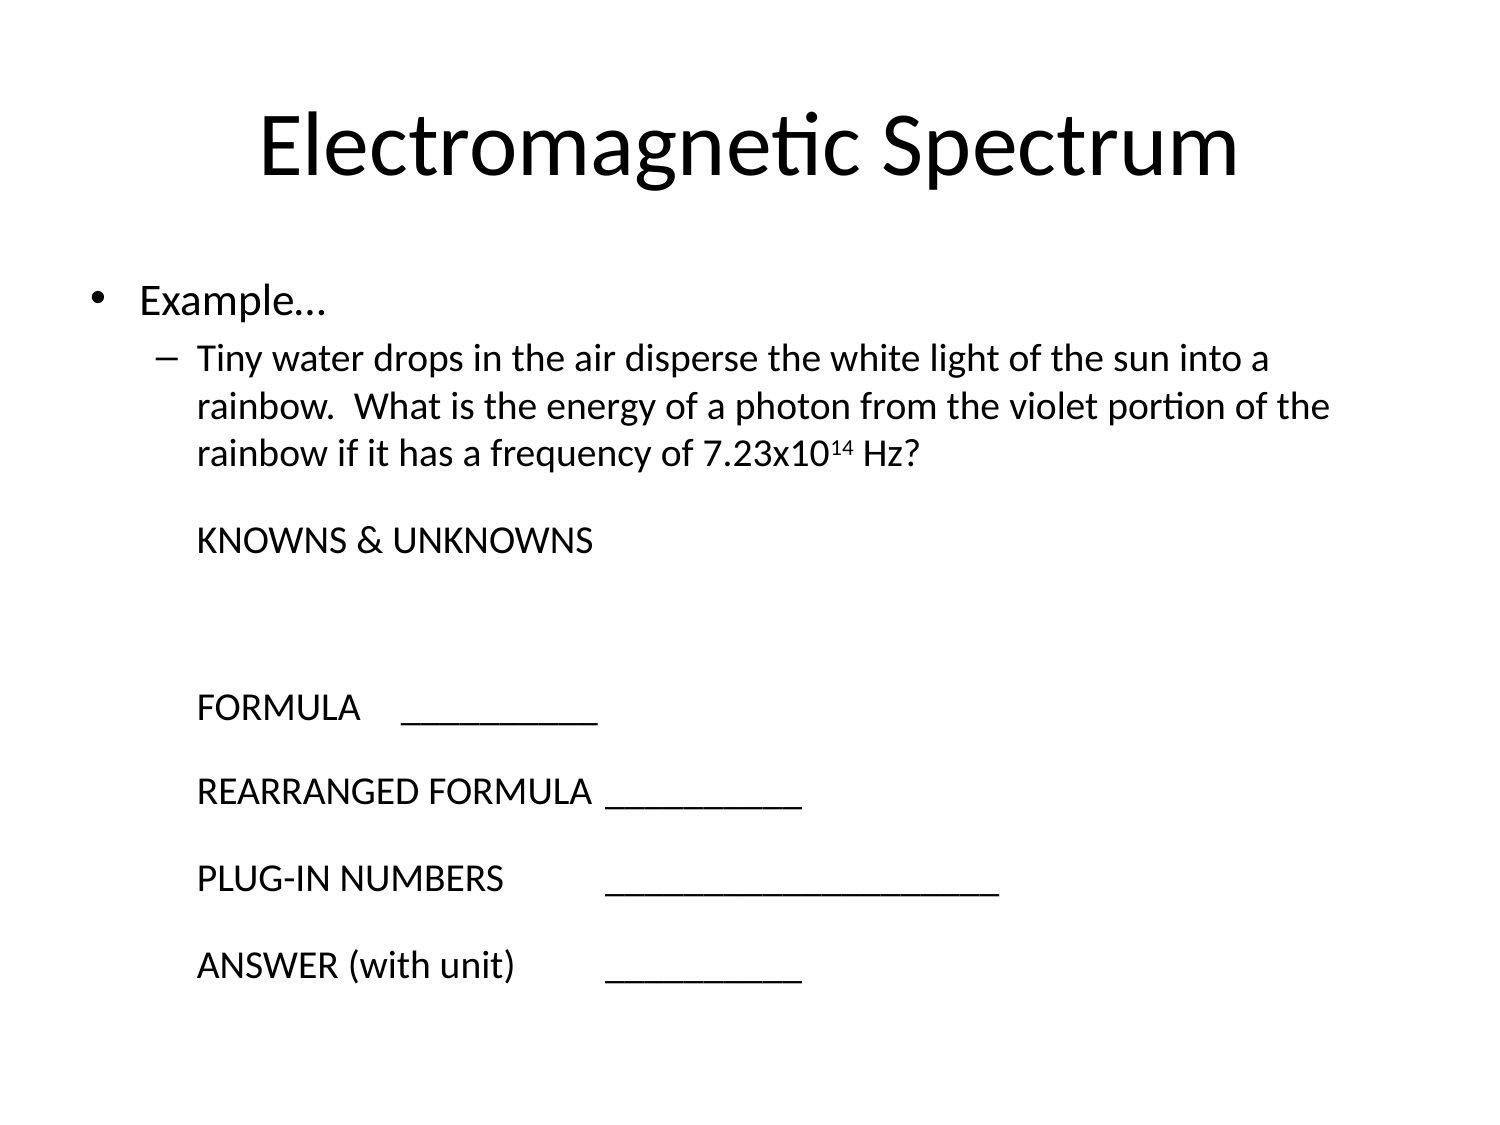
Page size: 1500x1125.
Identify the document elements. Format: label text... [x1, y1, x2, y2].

list Example… Tiny water drops in the air disperse the white light of the sun into a rainbow. What is the energy of a photon from the violet portion of the rainbow if it has a frequency of 7.23x1014 Hz? KNOWNS & UNKNOWNS FORMULA __________ REARRANGED FORMULA __________ PLUG-IN NUMBERS ____________________ ANSWER (with unit) __________ [75, 262, 1425, 1005]
title Electromagnetic Spectrum [75, 45, 1425, 233]
